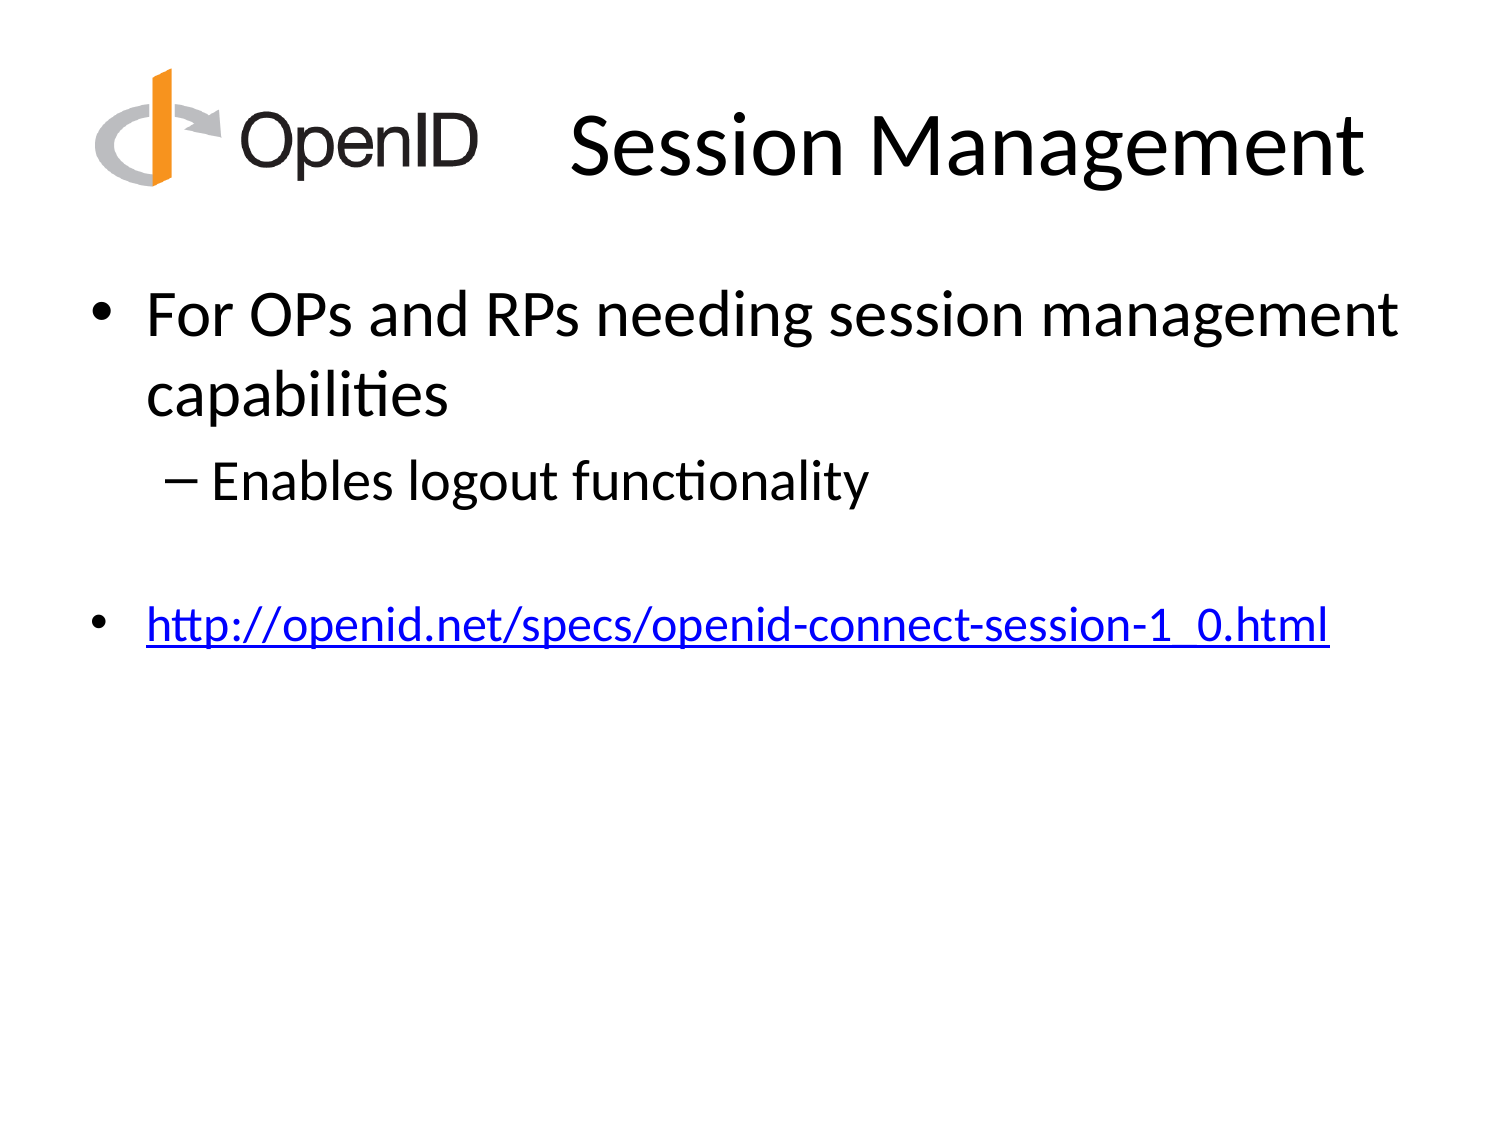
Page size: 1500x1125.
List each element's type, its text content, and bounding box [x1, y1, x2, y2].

title Session Management [512, 45, 1425, 233]
list For OPs and RPs needing session management capabilities Enables logout functionality http://openid.net/specs/openid-connect-session-1_0.html [75, 262, 1425, 1005]
picture [64, 44, 513, 225]
